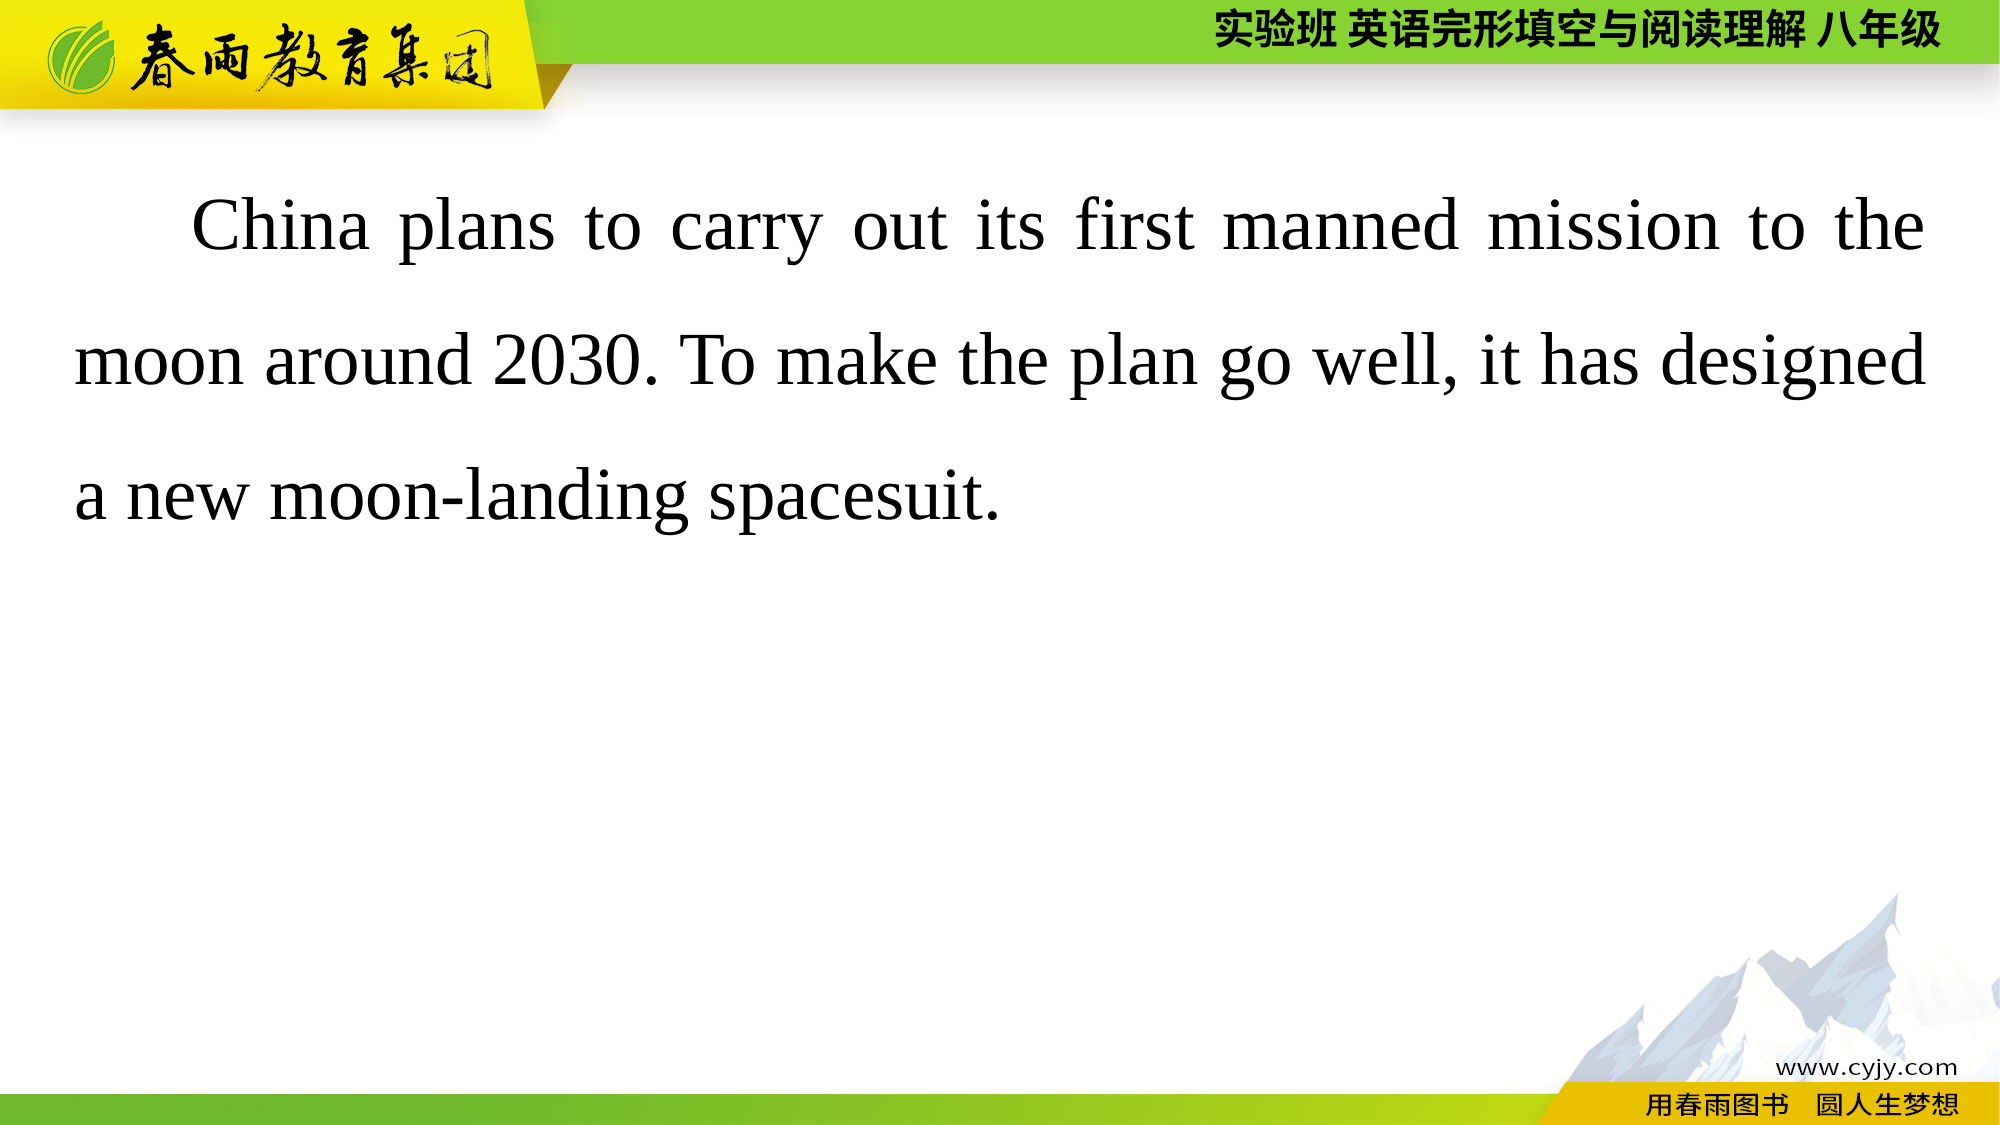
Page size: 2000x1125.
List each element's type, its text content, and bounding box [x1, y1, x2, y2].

picture [0, 0, 2000, 1125]
list China plans to carry out its first manned mission to the moon around 2030. To make the plan go well, it has designed a new moon-landing spacesuit. [59, 122, 1944, 531]
